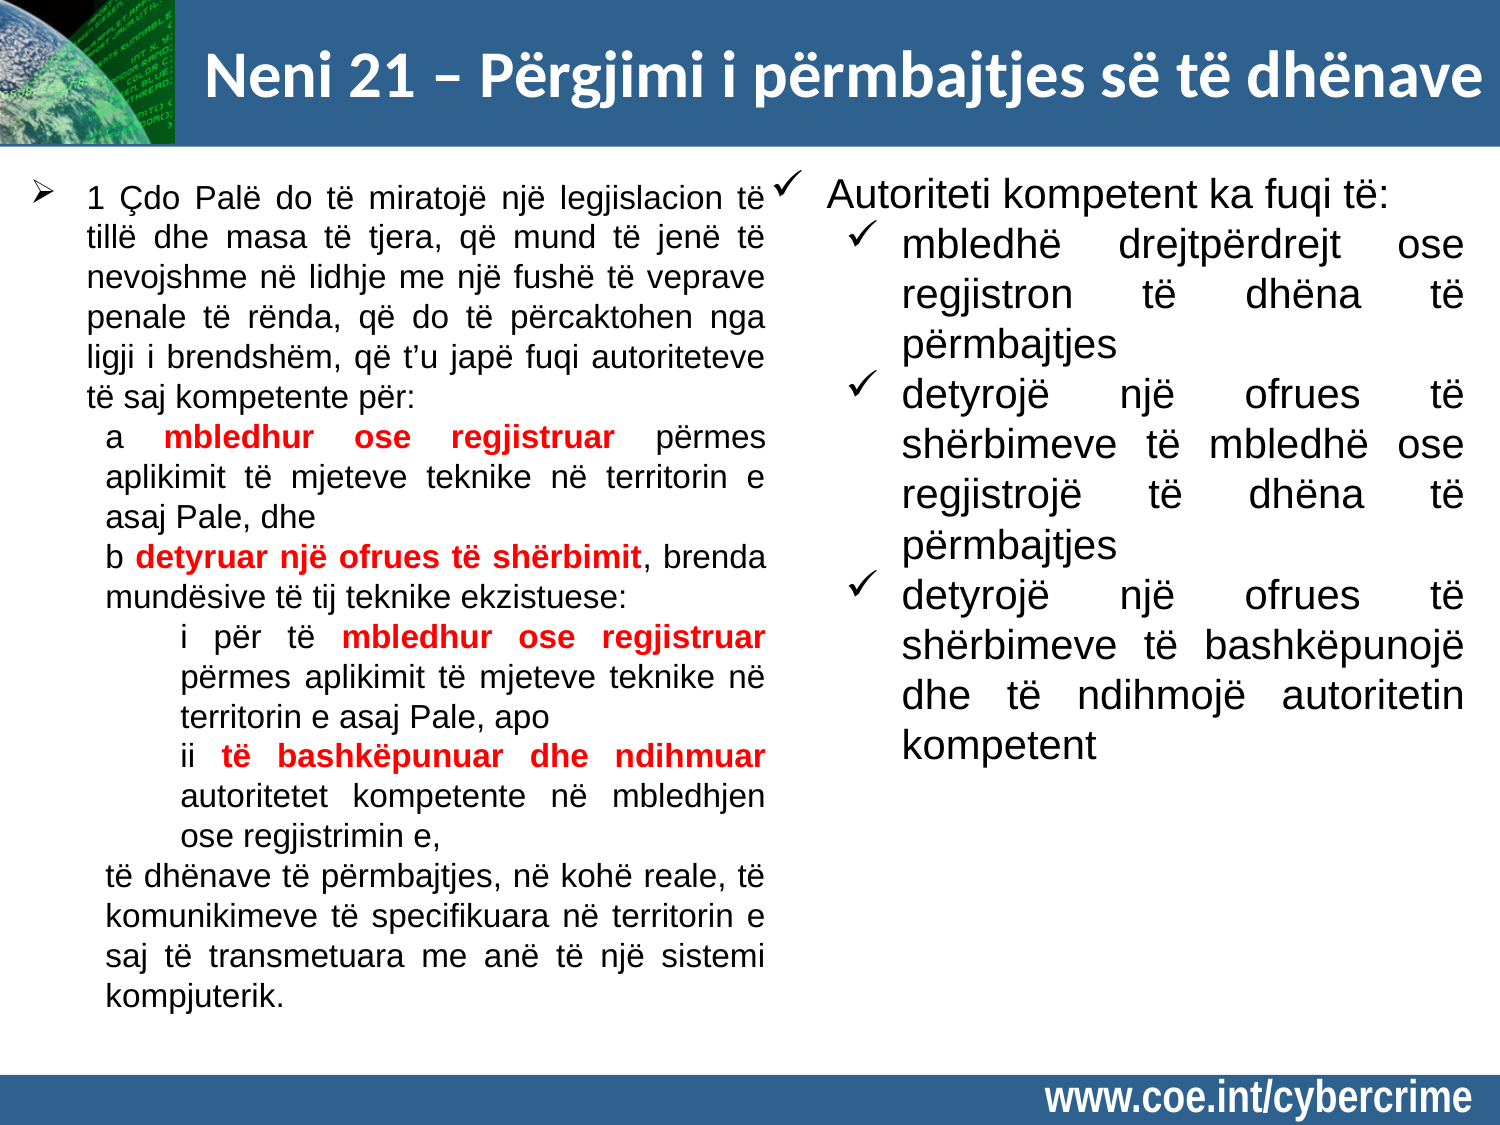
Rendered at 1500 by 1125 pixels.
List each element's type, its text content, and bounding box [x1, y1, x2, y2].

text_box Autoriteti kompetent ka fuqi të: mbledhë drejtpërdrejt ose regjistron të dhëna të përmbajtjes detyrojë një ofrues të shërbimeve të mbledhë ose regjistrojë të dhëna të përmbajtjes detyrojë një ofrues të shërbimeve të bashkëpunojë dhe të ndihmojë autoritetin kompetent [755, 159, 1480, 825]
text_box [0, 1073, 1030, 1125]
text_box 1 Çdo Palë do të miratojë një legjislacion të tillë dhe masa të tjera, që mund të jenë të nevojshme në lidhje me një fushë të veprave penale të rënda, që do të përcaktohen nga ligji i brendshëm, që t’u japë fuqi autoriteteve të saj kompetente për: a mbledhur ose regjistruar përmes aplikimit të mjeteve teknike në territorin e asaj Pale, dhe b detyruar një ofrues të shërbimit, brenda mundësive të tij teknike ekzistuese: i për të mbledhur ose regjistruar përmes aplikimit të mjeteve teknike në territorin e asaj Pale, apo ii të bashkëpunuar dhe ndihmuar autoritetet kompetente në mbledhjen ose regjistrimin e, të dhënave të përmbajtjes, në kohë reale, të komunikimeve të specifikuara në territorin e saj të transmetuara me anë të një sistemi kompjuterik. [15, 168, 782, 1022]
picture [0, 0, 175, 144]
text_box www.coe.int/cybercrime [1030, 1059, 1500, 1125]
text_box Neni 21 – Përgjimi i përmbajtjes së të dhënave [177, 0, 1500, 149]
